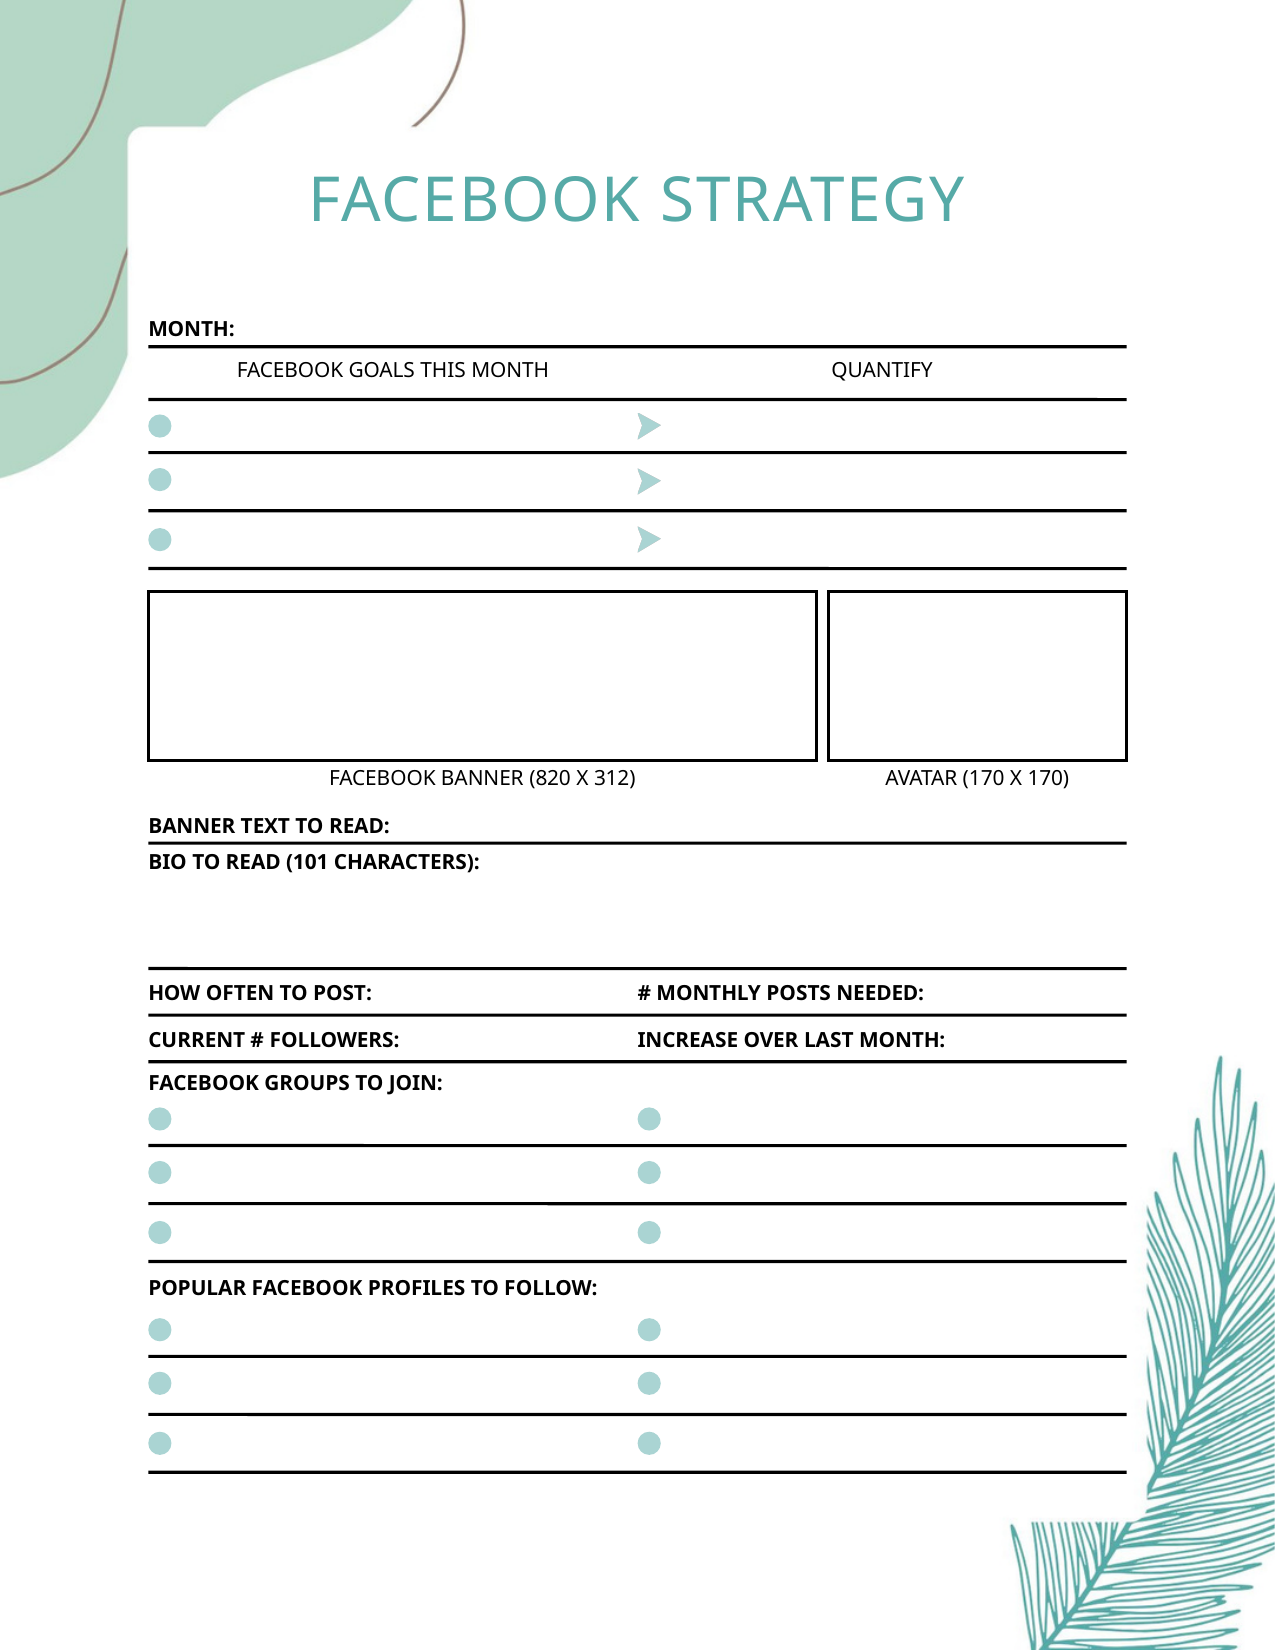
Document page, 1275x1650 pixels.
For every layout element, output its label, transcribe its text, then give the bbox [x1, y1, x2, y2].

text_box [637, 413, 661, 440]
text_box INCREASE OVER LAST MONTH: [637, 1022, 1127, 1052]
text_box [148, 527, 172, 552]
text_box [637, 1220, 661, 1245]
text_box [148, 1107, 172, 1131]
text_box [148, 1220, 172, 1245]
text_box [827, 590, 1127, 761]
text_box CURRENT # FOLLOWERS: [148, 1022, 637, 1052]
text_box [0, 0, 1275, 1650]
text_box # MONTHLY POSTS NEEDED: [637, 975, 1127, 1005]
text_box QUANTIFY [637, 352, 1127, 382]
text_box MONTH: [148, 311, 435, 341]
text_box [637, 1431, 661, 1456]
text_box [637, 526, 661, 553]
text_box FACEBOOK GROUPS TO JOIN: [148, 1065, 638, 1095]
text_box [148, 414, 172, 438]
text_box HOW OFTEN TO POST: [148, 975, 637, 1005]
text_box BANNER TEXT TO READ: [148, 808, 1127, 838]
text_box FACEBOOK GOALS THIS MONTH [148, 352, 637, 382]
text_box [148, 1371, 172, 1396]
text_box [637, 468, 661, 495]
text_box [148, 1431, 172, 1456]
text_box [637, 1371, 661, 1396]
text_box AVATAR (170 X 170) [828, 767, 1127, 790]
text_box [637, 1107, 661, 1131]
text_box FACEBOOK STRATEGY [127, 173, 1148, 235]
text_box FACEBOOK BANNER (820 X 312) [148, 767, 817, 790]
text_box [148, 1317, 172, 1342]
text_box BIO TO READ (101 CHARACTERS): [148, 844, 1127, 874]
text_box POPULAR FACEBOOK PROFILES TO FOLLOW: [148, 1270, 978, 1300]
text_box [637, 1160, 661, 1185]
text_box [148, 1160, 172, 1185]
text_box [148, 467, 172, 492]
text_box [148, 590, 817, 761]
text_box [637, 1317, 661, 1342]
